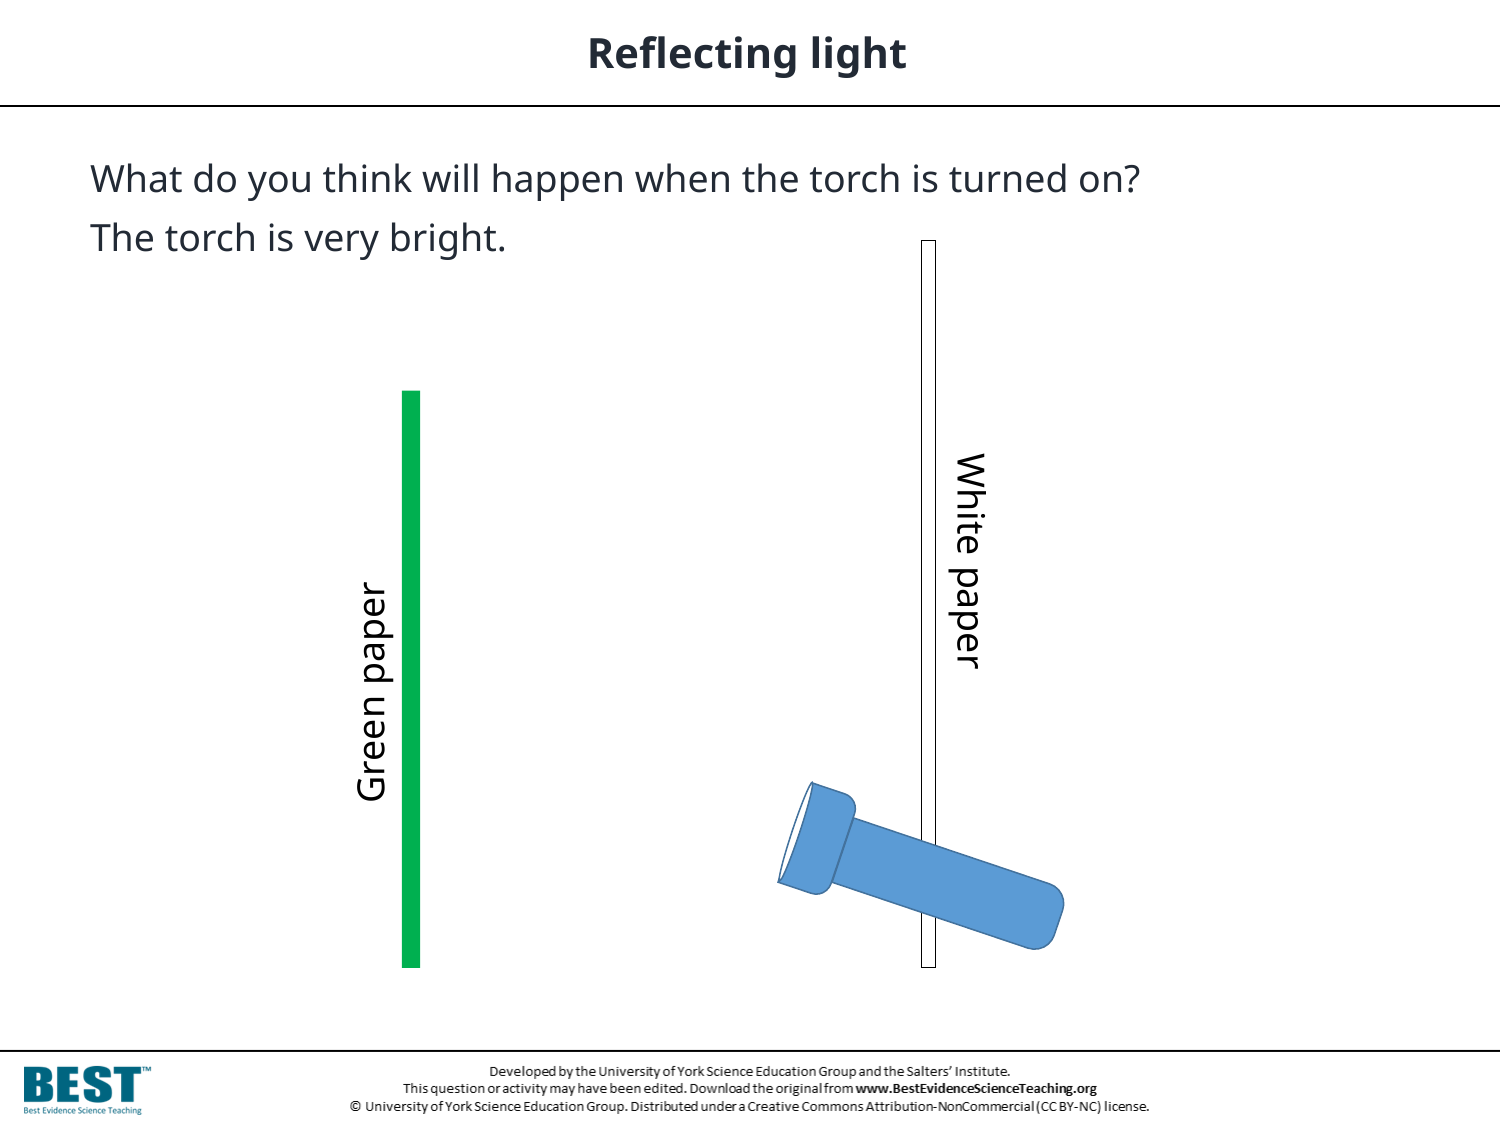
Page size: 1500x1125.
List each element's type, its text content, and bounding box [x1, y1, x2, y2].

text_box Reflecting light [23, 4, 1471, 99]
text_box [339, 240, 1048, 968]
picture [0, 105, 1500, 1125]
